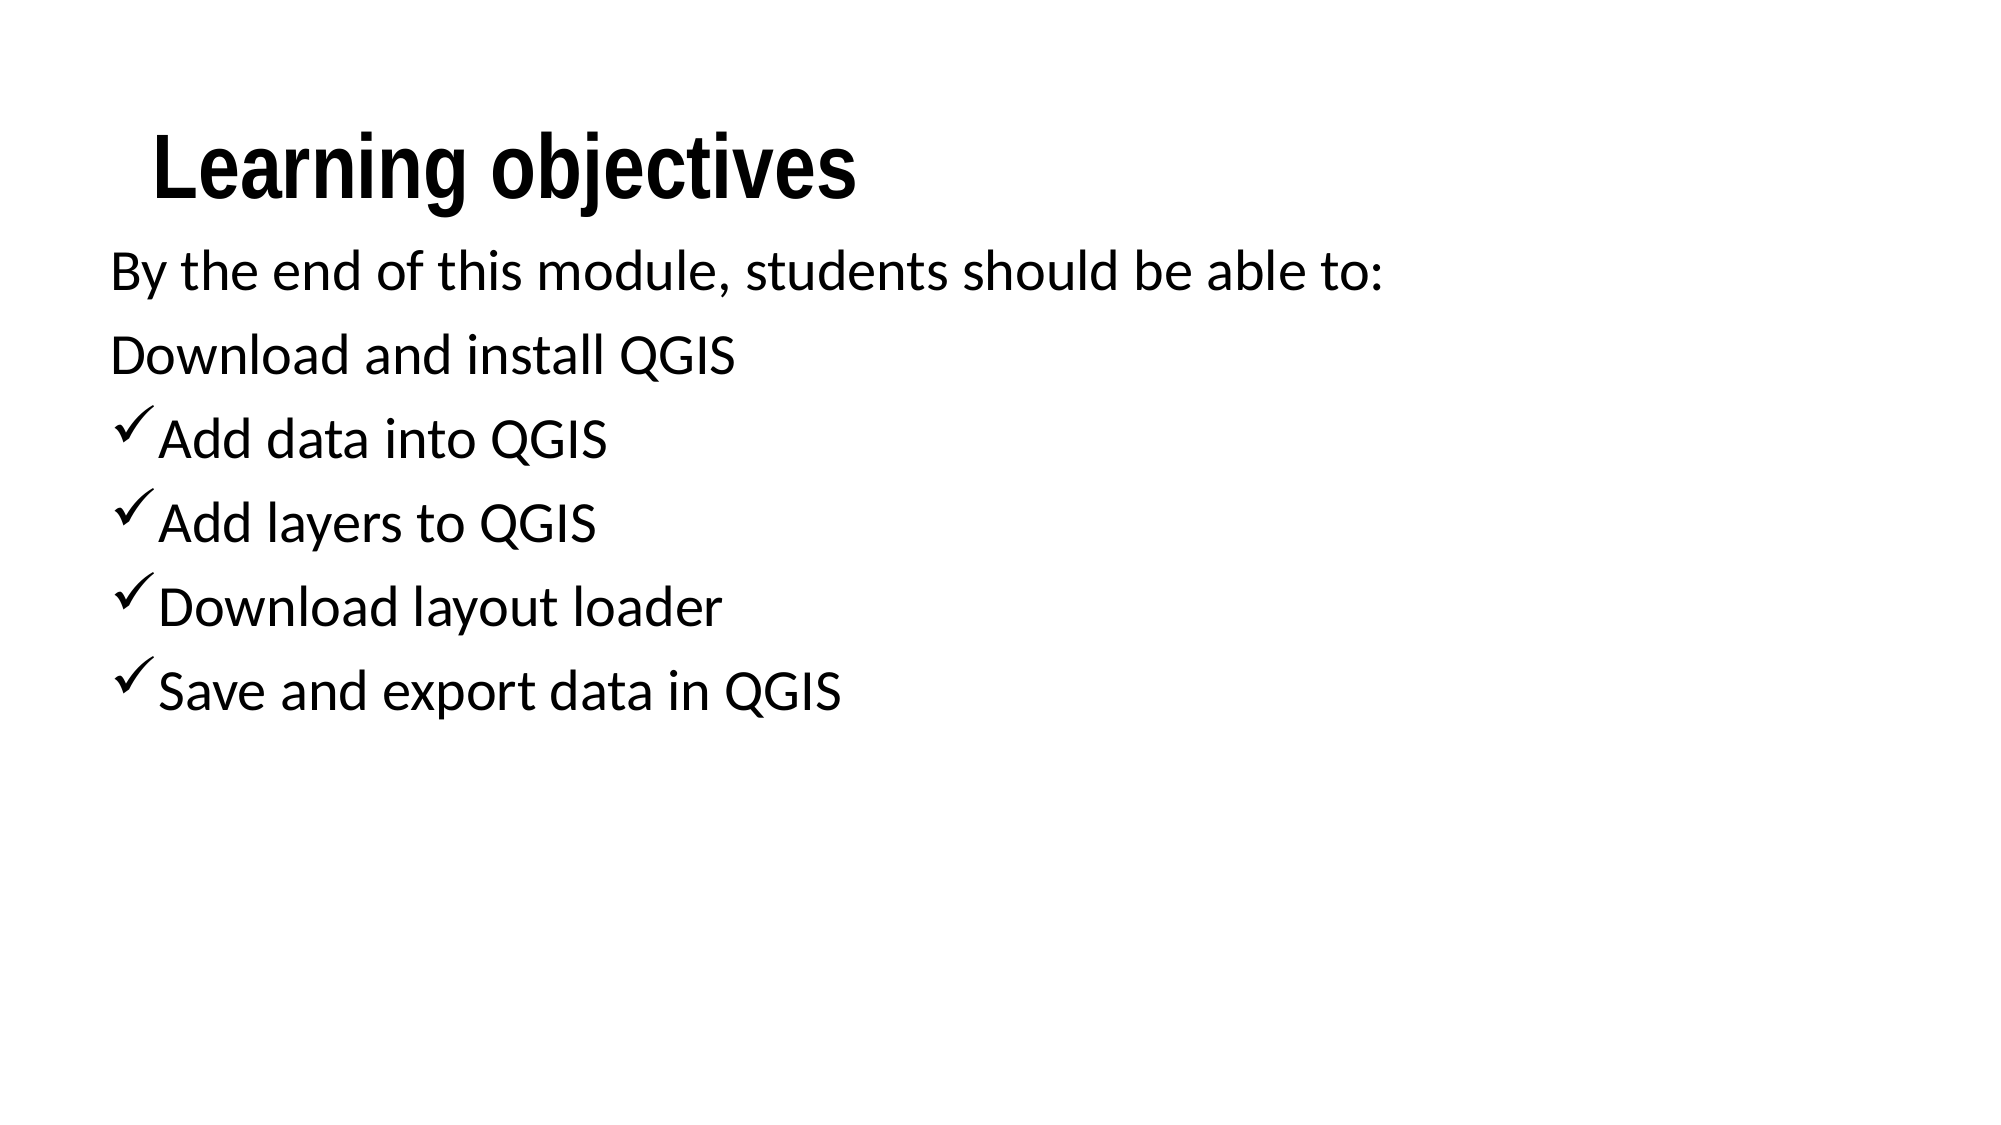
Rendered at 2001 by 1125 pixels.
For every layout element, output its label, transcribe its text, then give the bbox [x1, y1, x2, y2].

list By the end of this module, students should be able to: Download and install QGIS Add data into QGIS Add layers to QGIS Download layout loader Save and export data in QGIS [95, 233, 1863, 1014]
title Learning objectives [137, 59, 1863, 233]
